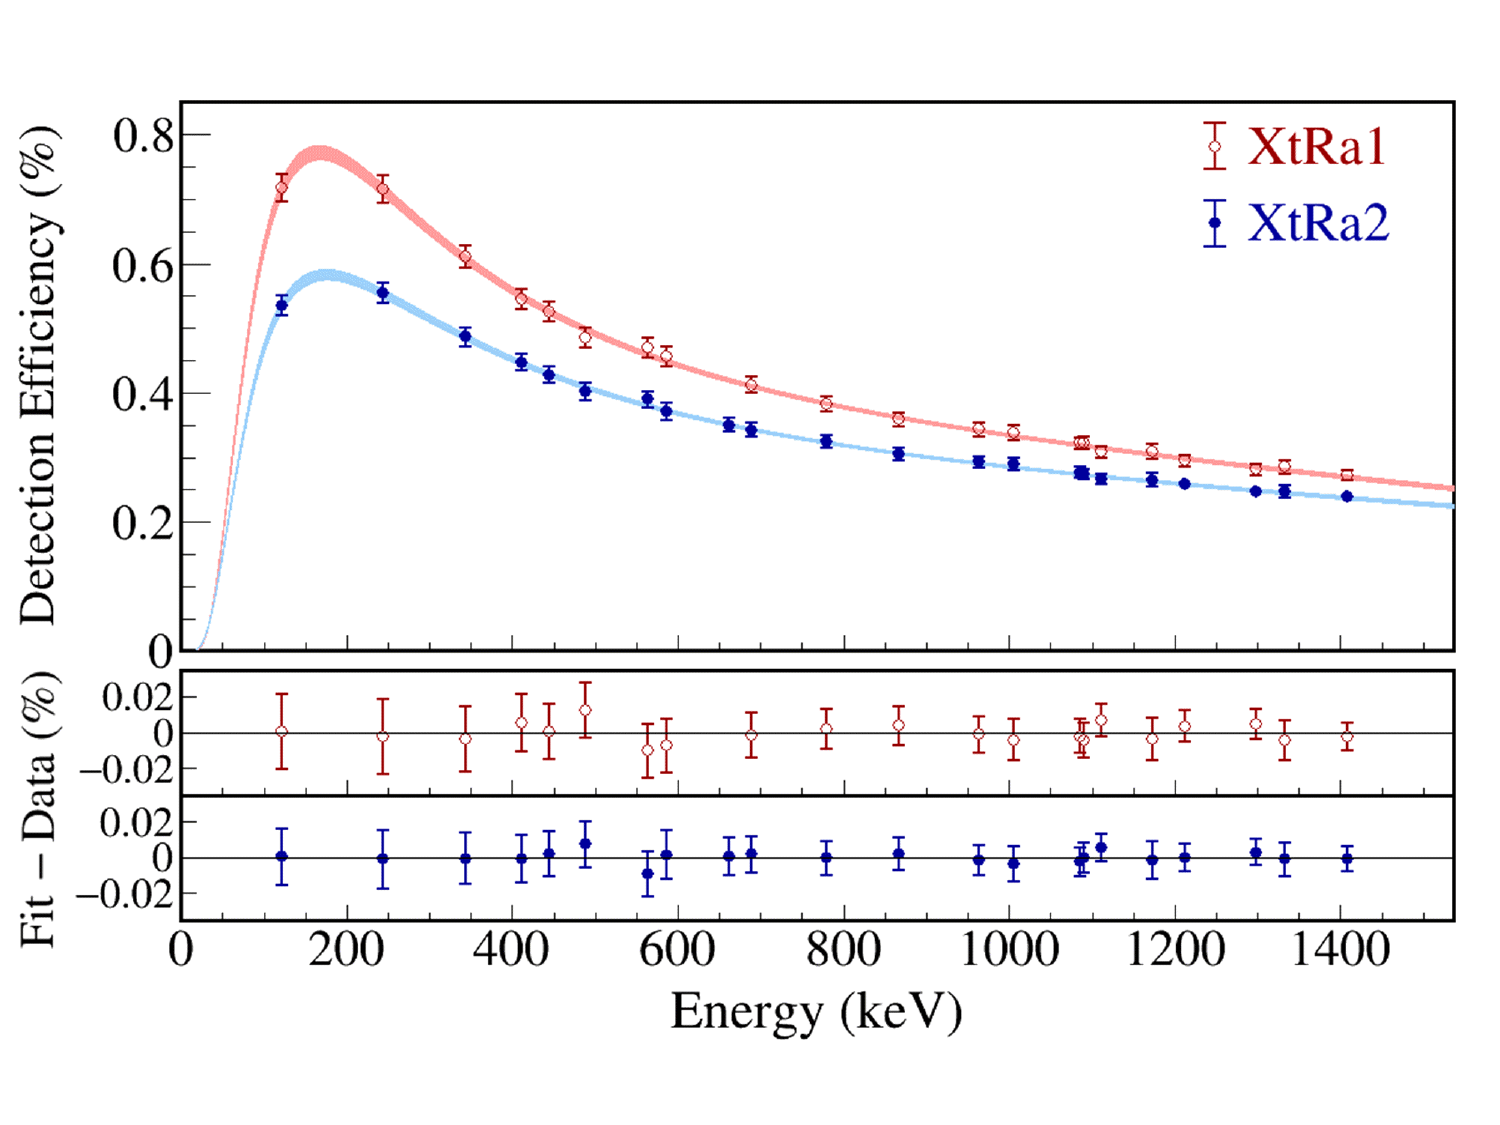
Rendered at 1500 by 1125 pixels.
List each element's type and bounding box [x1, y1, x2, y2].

picture [0, 77, 1500, 1048]
